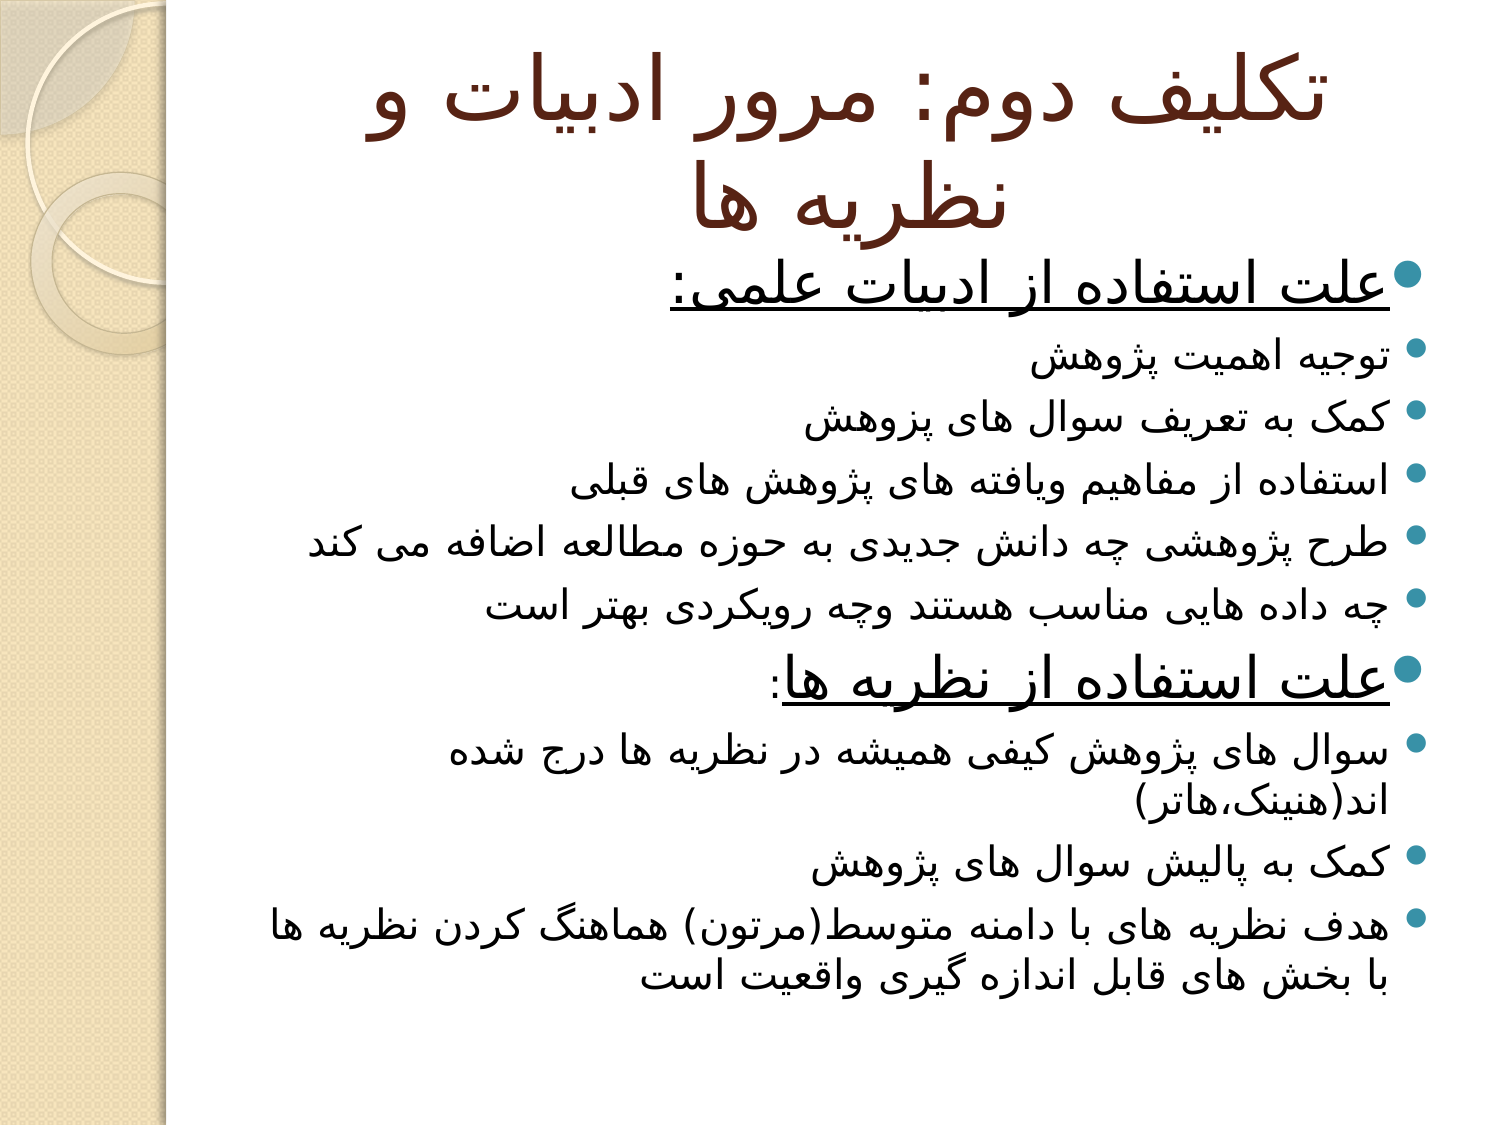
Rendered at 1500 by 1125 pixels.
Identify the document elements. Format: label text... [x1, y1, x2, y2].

list علت استفاده از ادبیات علمی: توجیه اهمیت پژوهش کمک به تعریف سوال های پزوهش استفاده از مفاهیم ویافته های پژوهش های قبلی طرح پژوهشی چه دانش جدیدی به حوزه مطالعه اضافه می کند چه داده هایی مناسب هستند وچه رویکردی بهتر است علت استفاده از نظریه ها: سوال های پژوهش کیفی همیشه در نظریه ها درج شده اند(هنینک،هاتر) کمک به پالیش سوال های پژوهش هدف نظریه های با دامنه متوسط(مرتون) هماهنگ کردن نظریه ها با بخش های قابل اندازه گیری واقعیت است [235, 237, 1466, 1025]
title تکلیف دوم: مرور ادبیات و نظریه ها [235, 45, 1466, 233]
